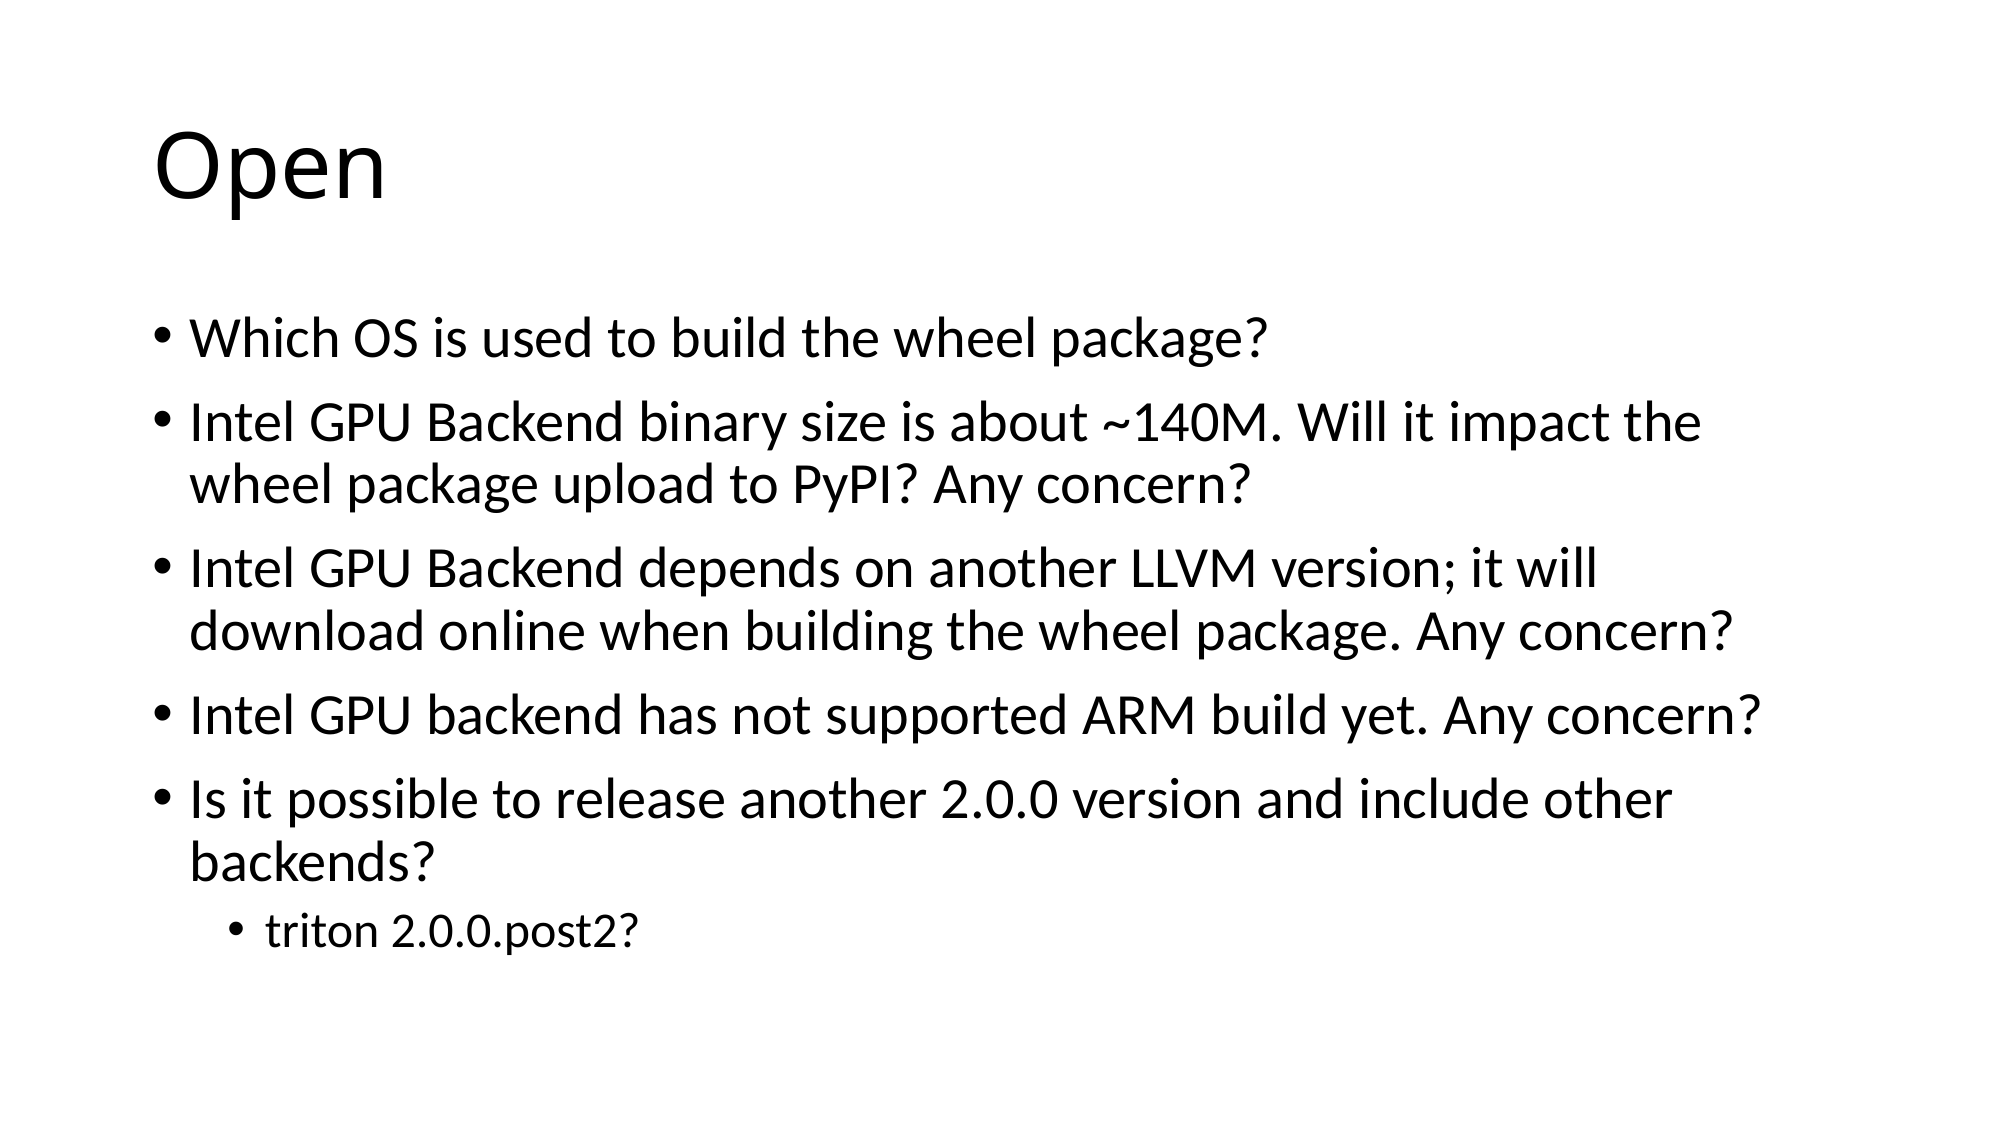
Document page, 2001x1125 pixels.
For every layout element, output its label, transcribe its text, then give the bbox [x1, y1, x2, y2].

list Which OS is used to build the wheel package? Intel GPU Backend binary size is about ~140M. Will it impact the wheel package upload to PyPI? Any concern? Intel GPU Backend depends on another LLVM version; it will download online when building the wheel package. Any concern? Intel GPU backend has not supported ARM build yet. Any concern? Is it possible to release another 2.0.0 version and include other backends? triton 2.0.0.post2? [137, 299, 1863, 1014]
title Open [137, 59, 1863, 278]
